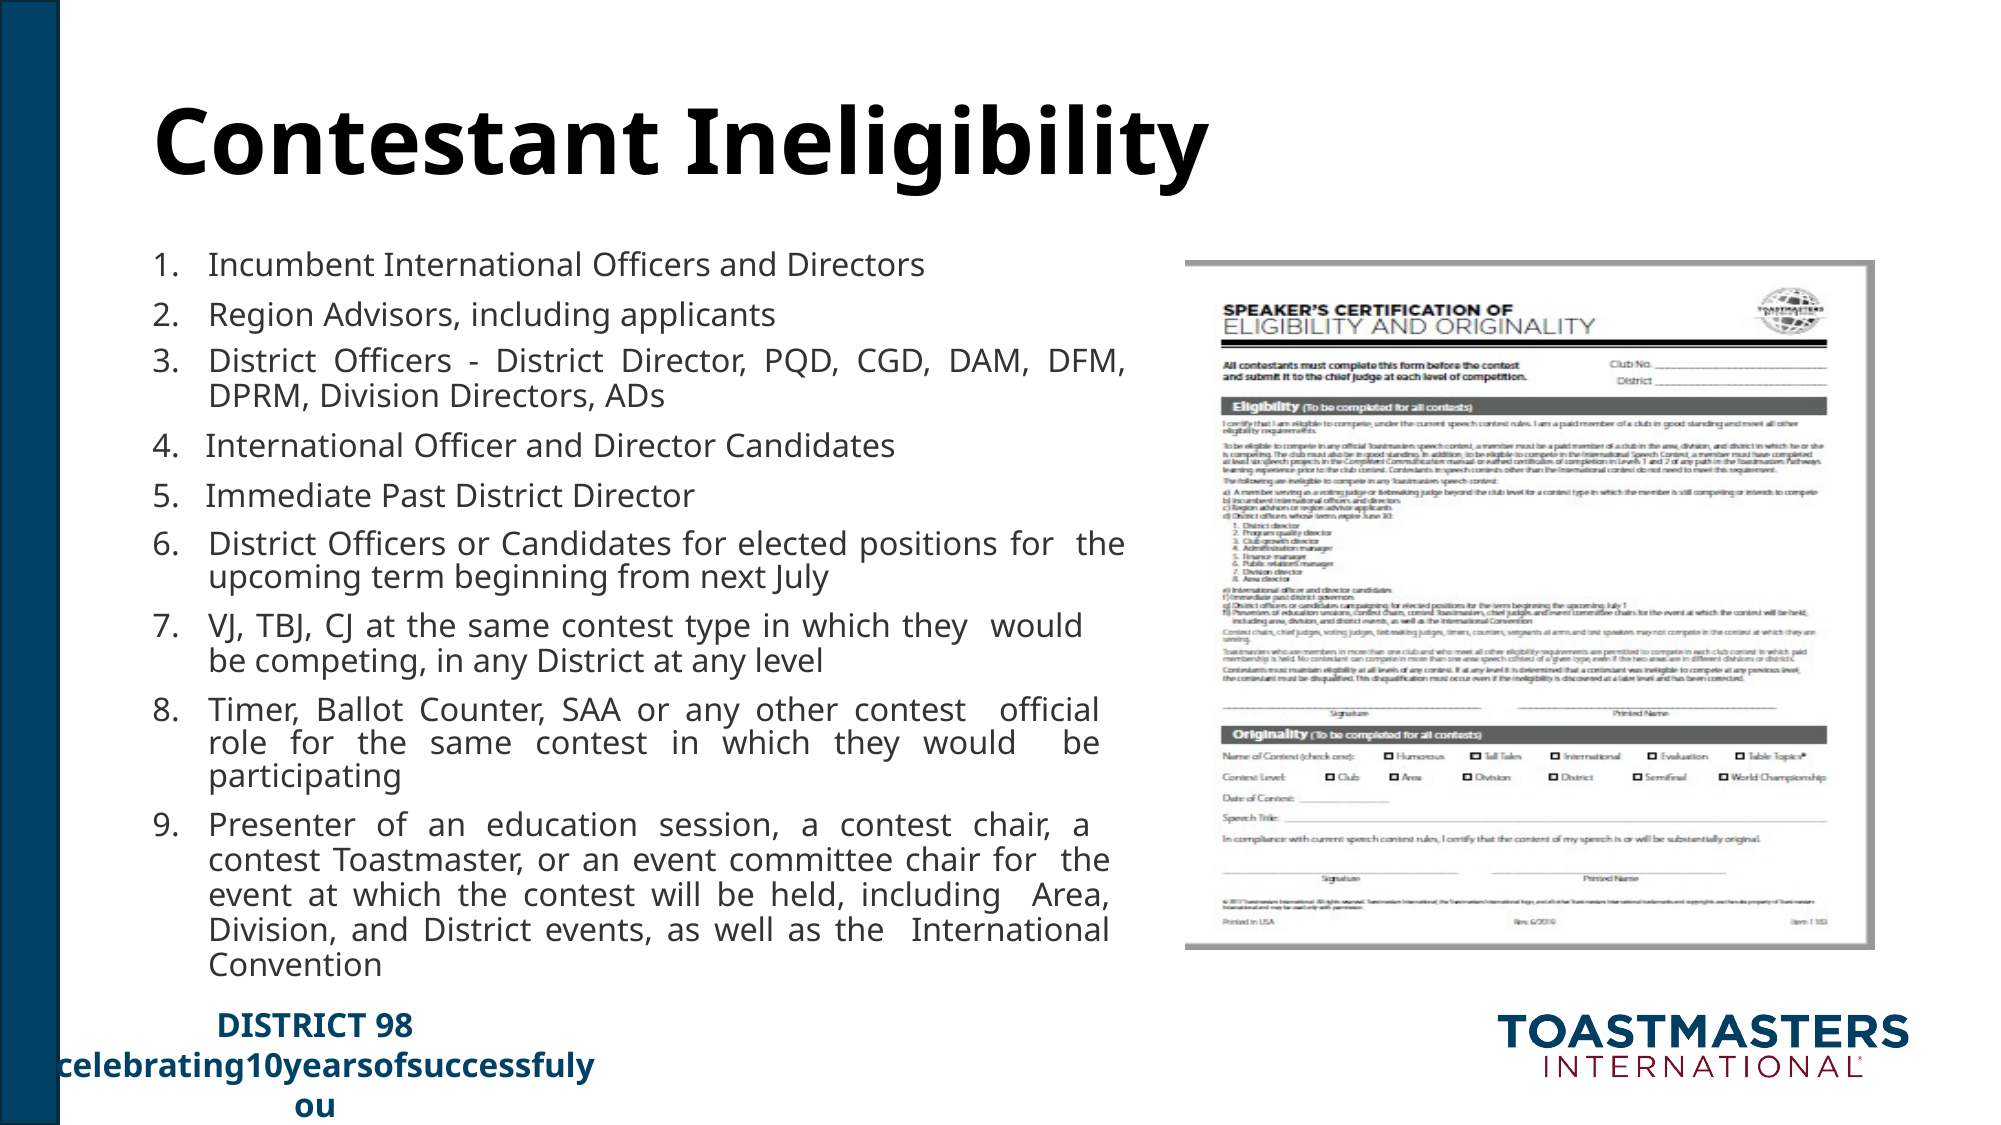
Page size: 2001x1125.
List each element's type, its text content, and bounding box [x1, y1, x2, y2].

text_box [0, 0, 60, 1125]
list Incumbent International Officers and Directors Region Advisors, including applicants District Officers - District Director, PQD, CGD, DAM, DFM, DPRM, Division Directors, ADs International Officer and Director Candidates Immediate Past District Director District Officers or Candidates for elected positions for the upcoming term beginning from next July VJ, TBJ, CJ at the same contest type in which they would be competing, in any District at any level Timer, Ballot Counter, SAA or any other contest official role for the same contest in which they would be participating Presenter of an education session, a contest chair, a contest Toastmaster, or an event committee chair for the event at which the contest will be held, including Area, Division, and District events, as well as the International Convention [137, 190, 1142, 997]
text_box DISTRICT 98 #celebrating10yearsofsuccessfulyou [10, 996, 620, 1125]
title Contestant Ineligibility [137, 59, 1944, 229]
picture [1184, 260, 2000, 1125]
